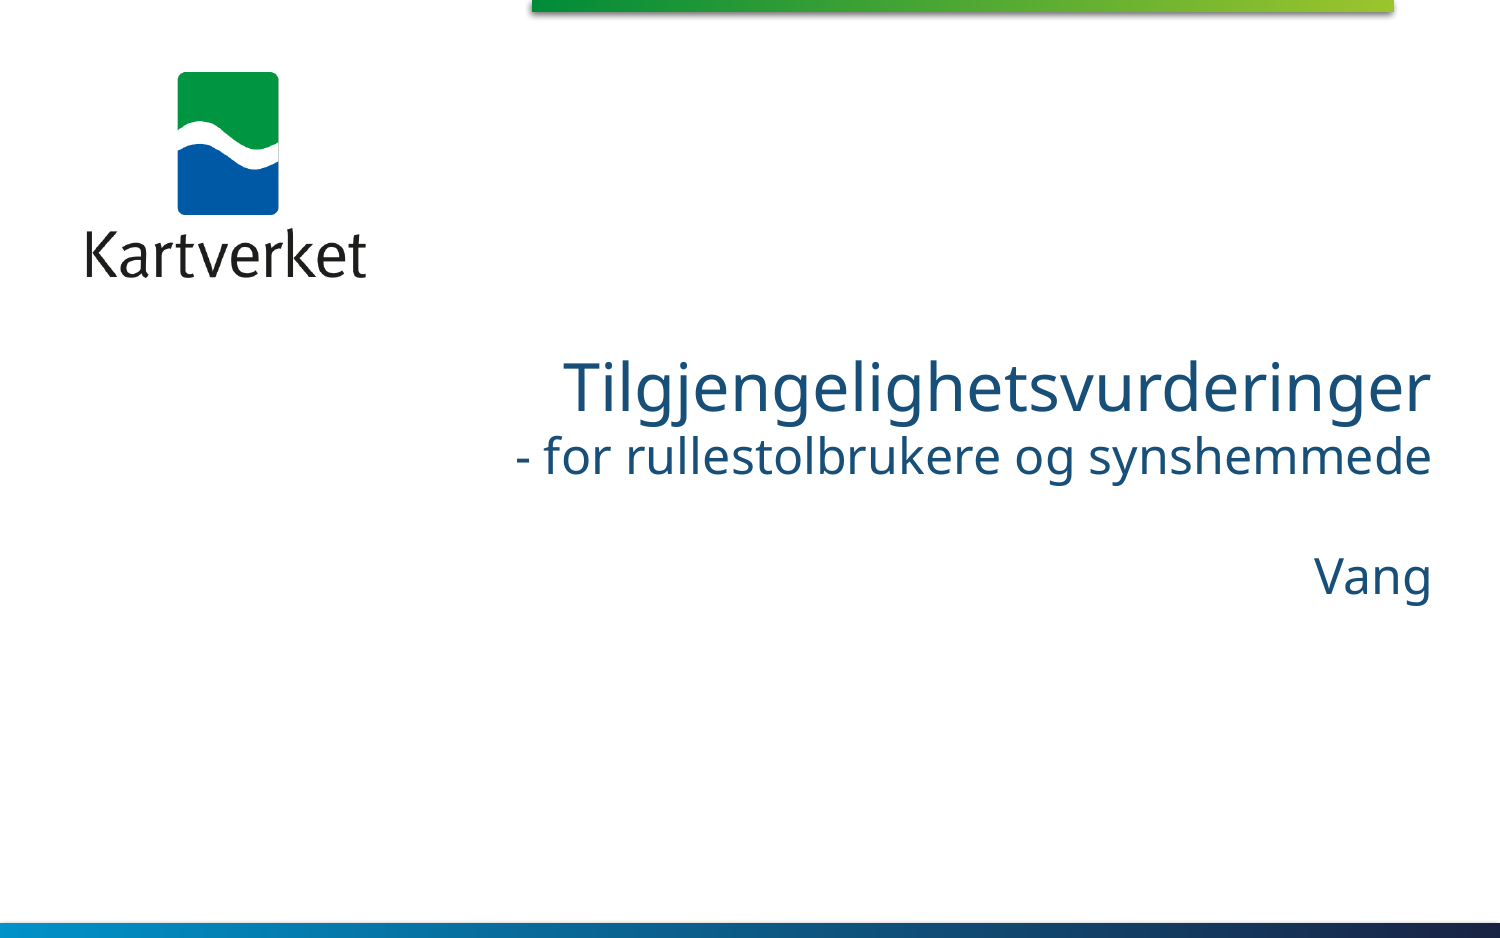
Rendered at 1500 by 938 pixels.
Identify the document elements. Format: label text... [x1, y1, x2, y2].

text_box Tilgjengelighetsvurderinger - for rullestolbrukere og synshemmede Vang [66, 337, 1449, 613]
